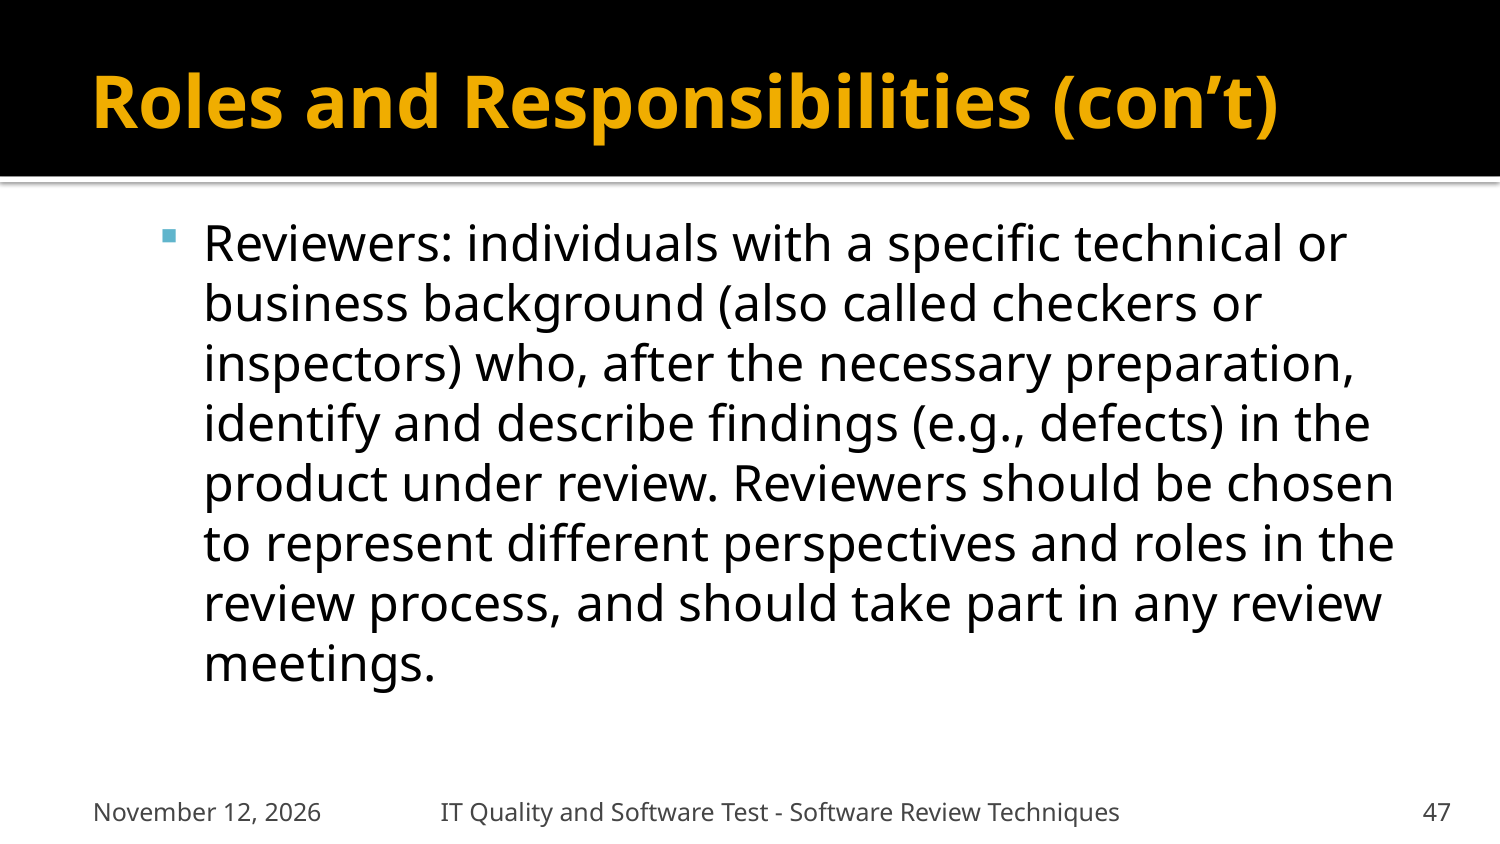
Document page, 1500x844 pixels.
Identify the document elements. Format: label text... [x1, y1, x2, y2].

footer IT Quality and Software Test - Software Review Techniques [433, 796, 1337, 831]
list Reviewers: individuals with a specific technical or business background (also called checkers or inspectors) who, after the necessary preparation, identify and describe findings (e.g., defects) in the product under review. Reviewers should be chosen to represent different perspectives and roles in the review process, and should take part in any review meetings. [75, 196, 1425, 822]
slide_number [75, 796, 425, 831]
slide_number 47 [1345, 796, 1467, 831]
text_box Roles and Responsibilities (con’t) [74, 21, 1425, 176]
